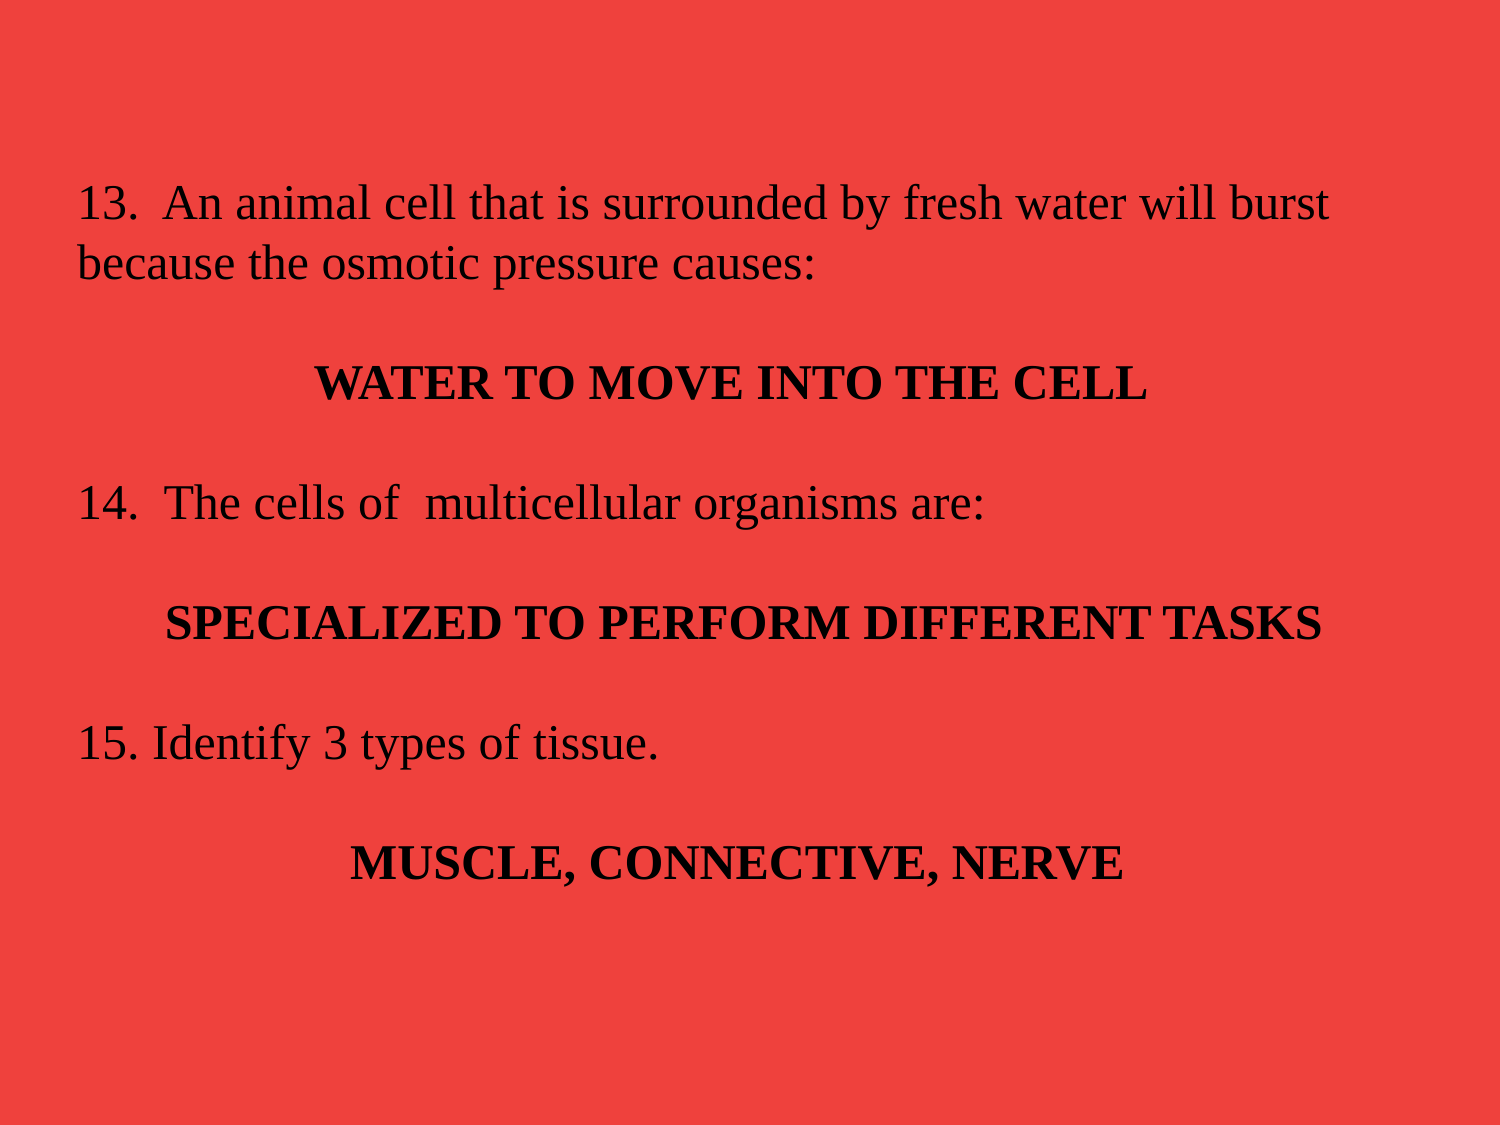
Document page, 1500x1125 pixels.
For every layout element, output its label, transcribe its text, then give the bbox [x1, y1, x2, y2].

text_box 13. An animal cell that is surrounded by fresh water will burst because the osmotic pressure causes: WATER TO MOVE INTO THE CELL 14. The cells of multicellular organisms are: SPECIALIZED TO PERFORM DIFFERENT TASKS Identify 3 types of tissue. MUSCLE, CONNECTIVE, NERVE [62, 162, 1413, 898]
